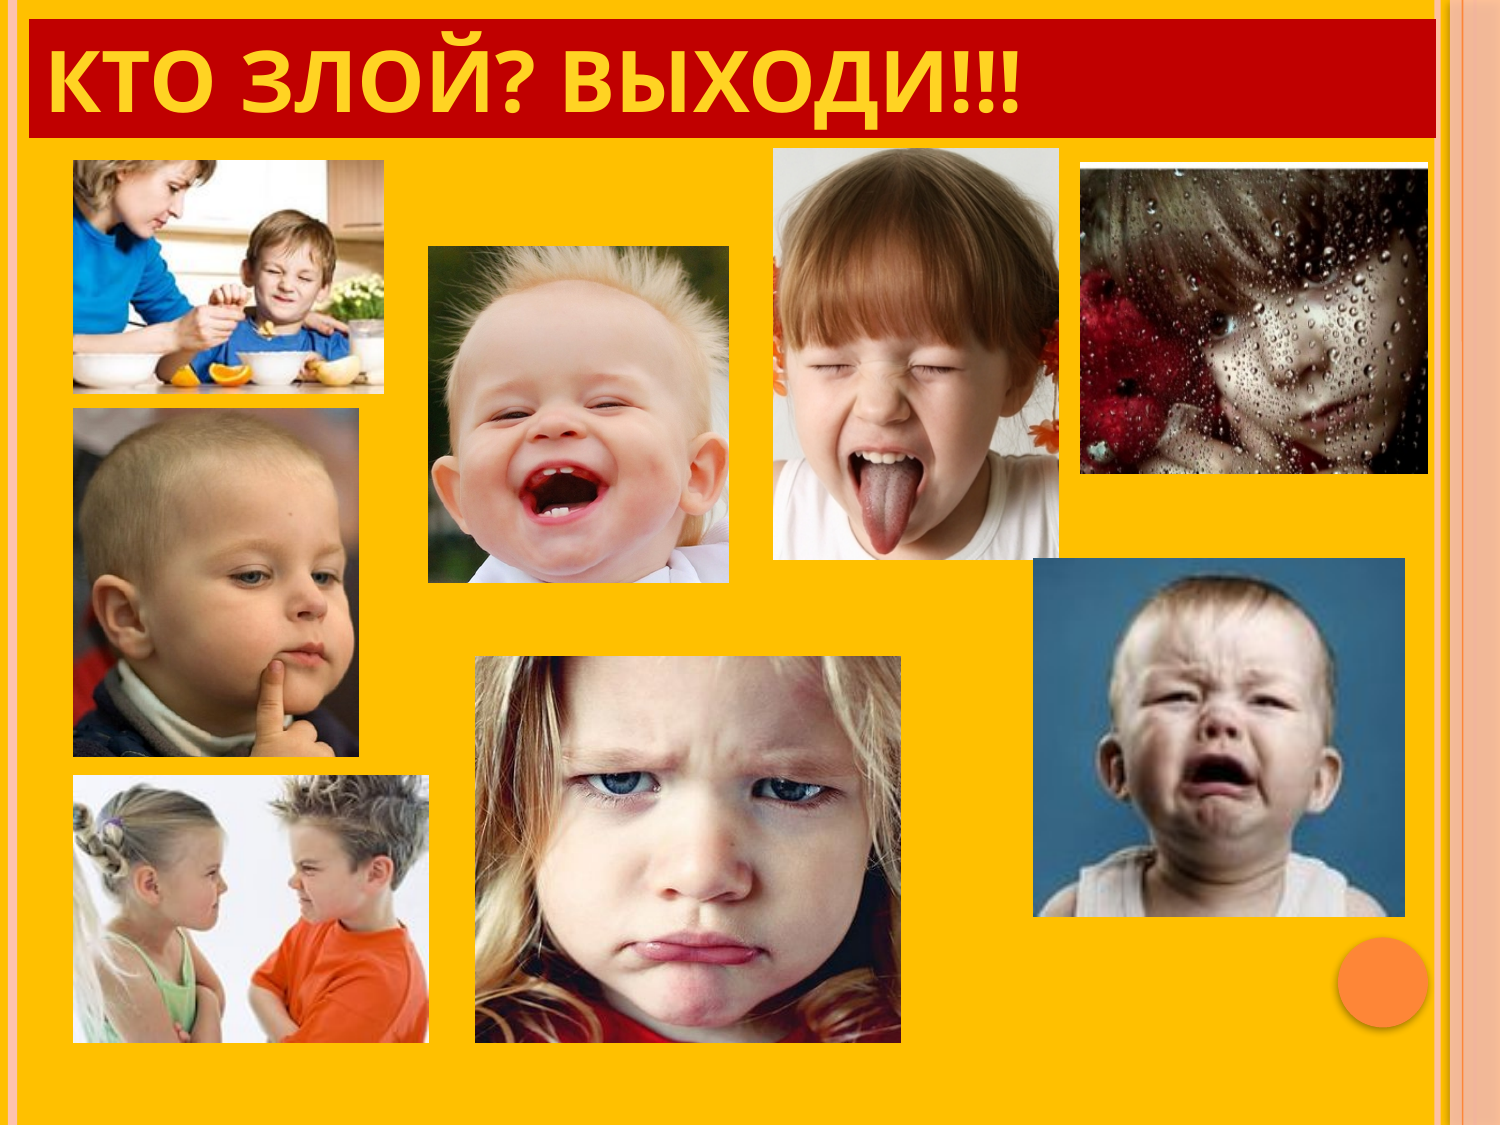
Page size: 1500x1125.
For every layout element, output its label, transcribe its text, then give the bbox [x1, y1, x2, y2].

picture [773, 148, 1405, 918]
title Кто ЗЛОЙ? Выходи!!! [29, 19, 1436, 138]
picture [427, 246, 729, 583]
picture [475, 656, 901, 1043]
picture [72, 408, 360, 757]
picture [72, 284, 80, 293]
picture [72, 313, 122, 321]
picture [1080, 161, 1428, 474]
picture [72, 775, 429, 1043]
picture [72, 160, 385, 395]
